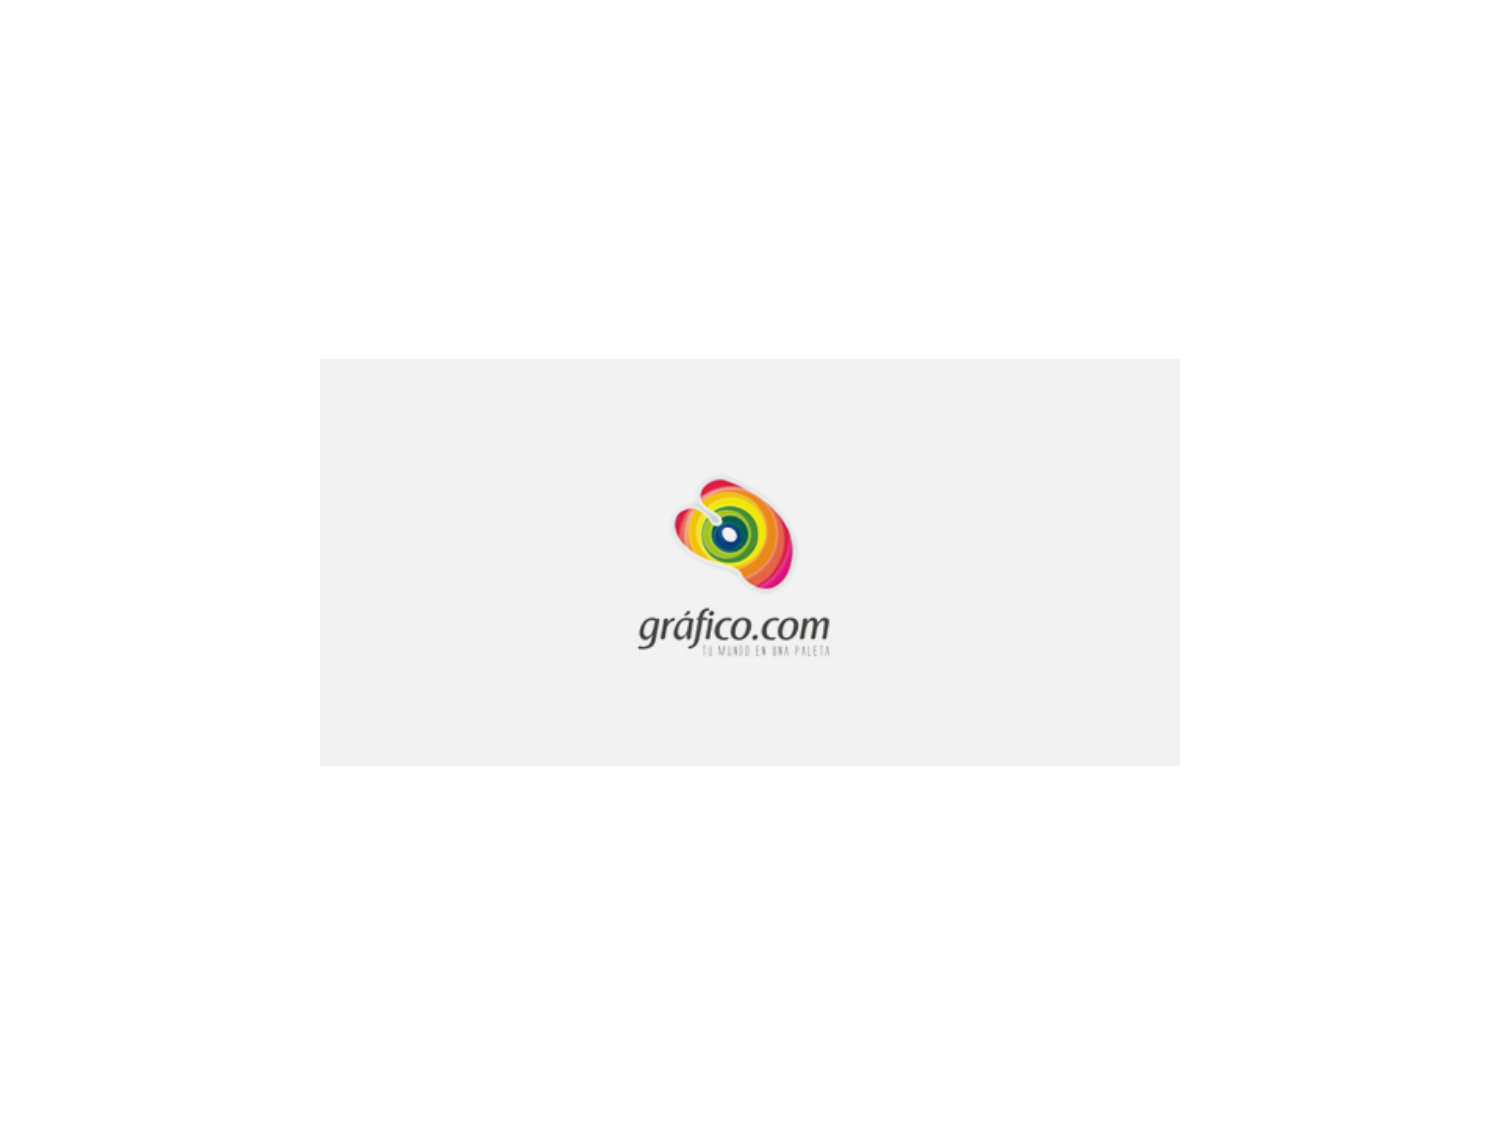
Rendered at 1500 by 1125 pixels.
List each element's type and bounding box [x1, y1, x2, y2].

picture [319, 359, 1180, 766]
